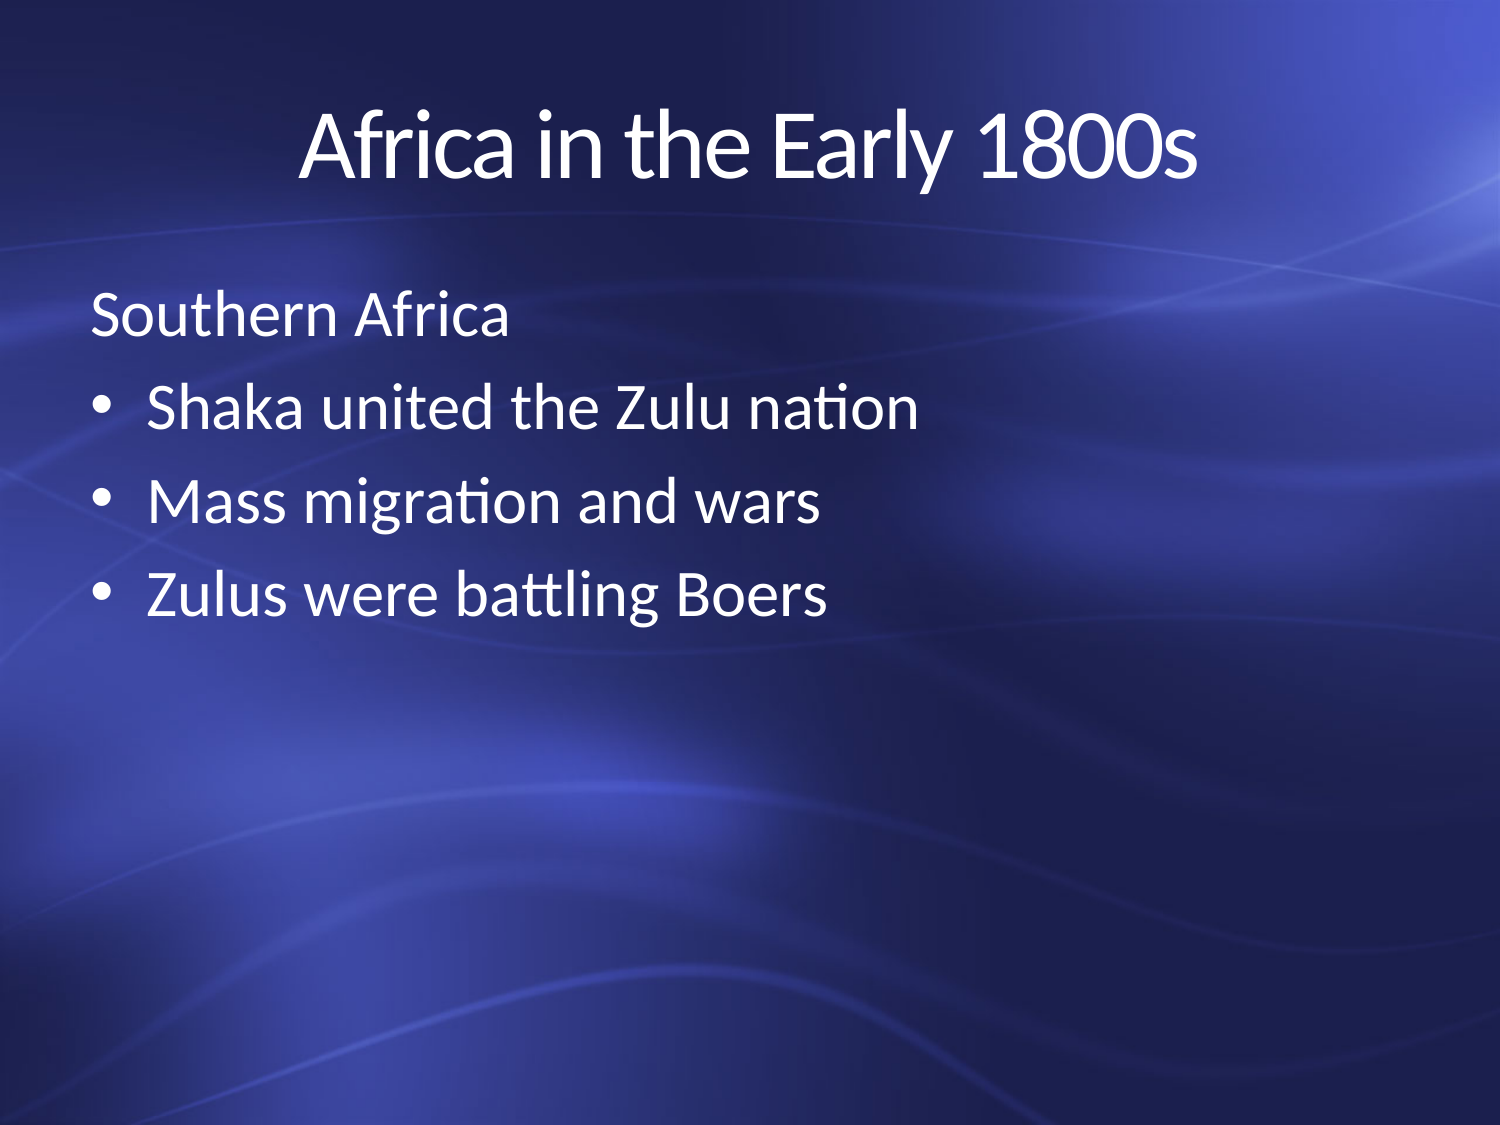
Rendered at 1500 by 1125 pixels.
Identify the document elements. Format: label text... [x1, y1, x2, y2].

list Southern Africa Shaka united the Zulu nation Mass migration and wars Zulus were battling Boers [75, 262, 1425, 1005]
title Africa in the Early 1800s [75, 45, 1425, 233]
picture [0, 0, 1500, 1125]
